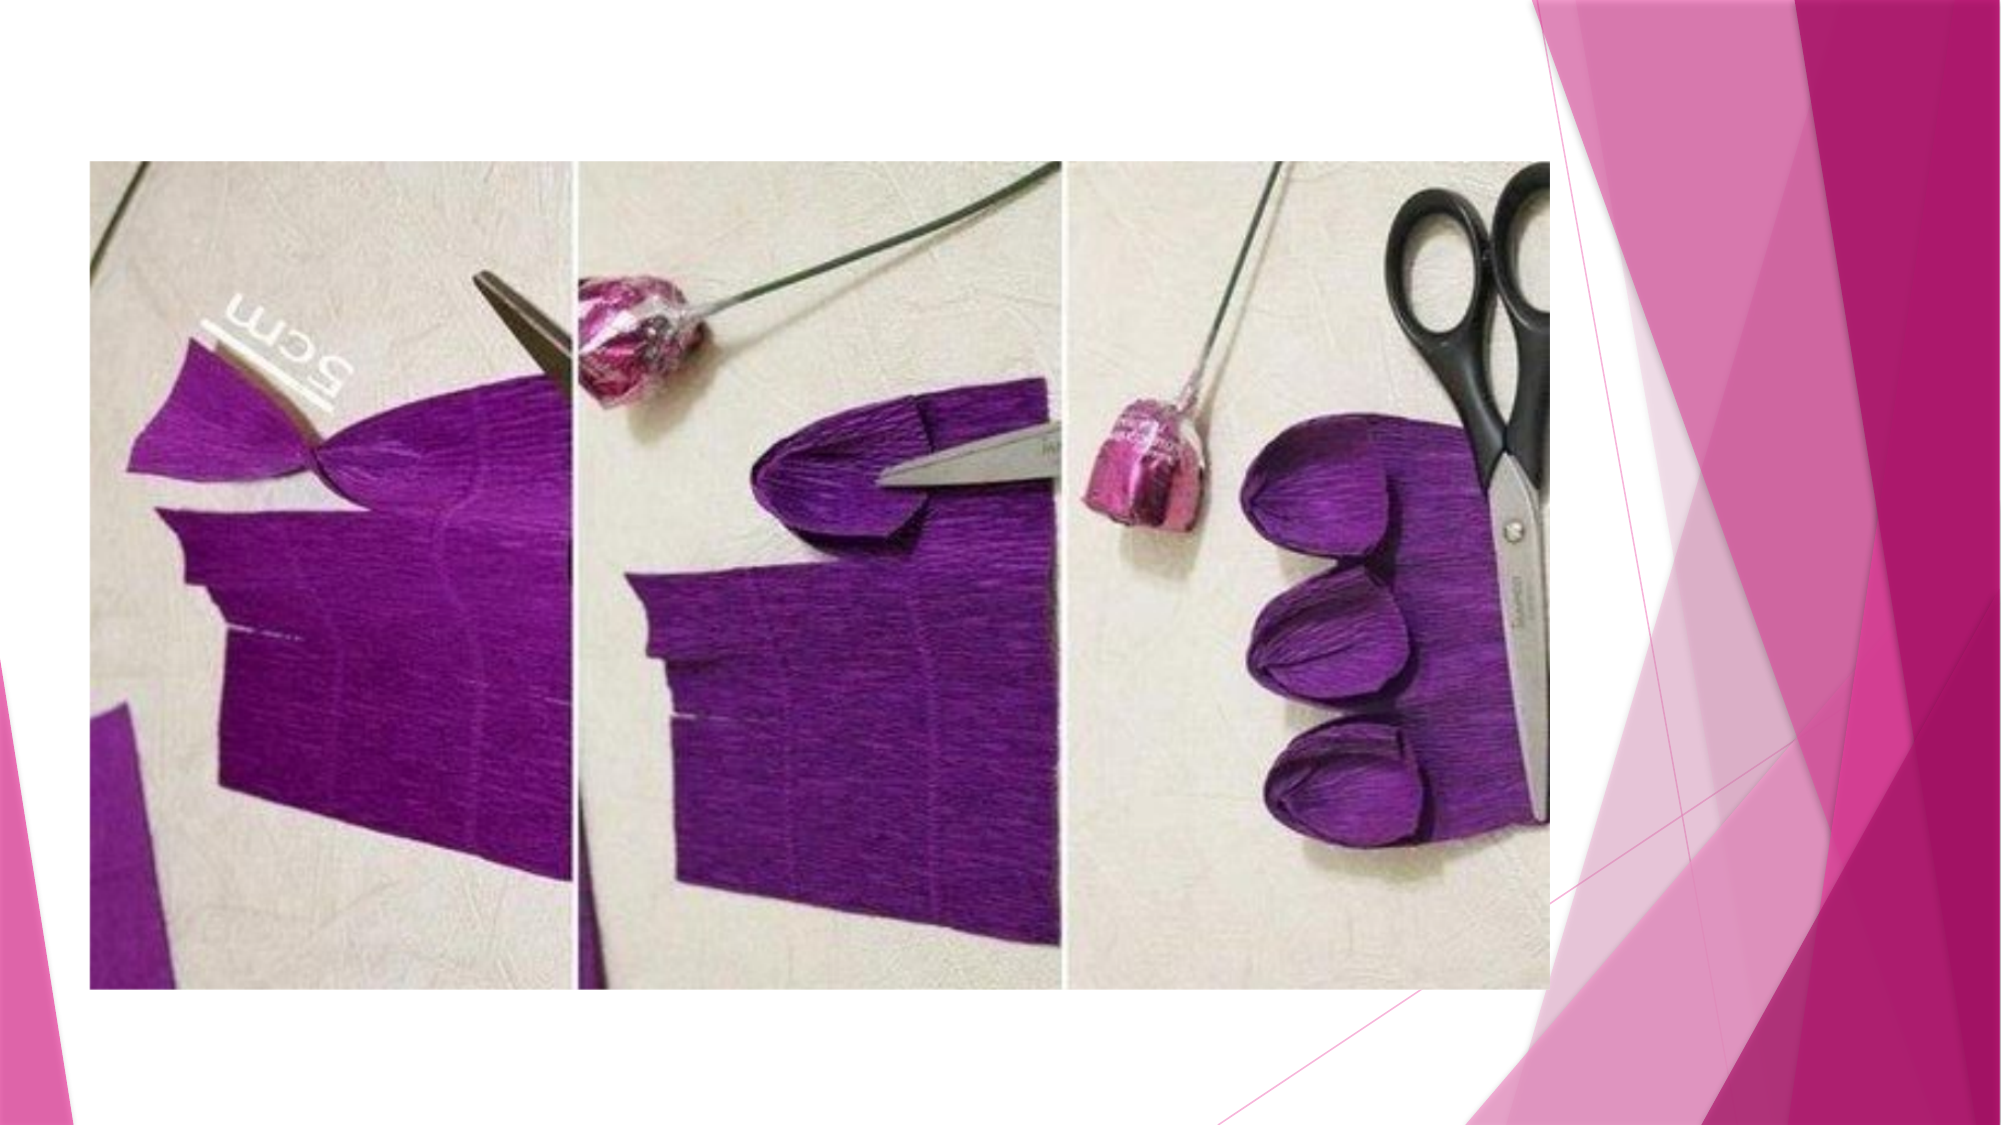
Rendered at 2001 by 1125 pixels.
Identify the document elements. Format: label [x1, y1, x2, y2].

picture [91, 0, 1549, 1125]
